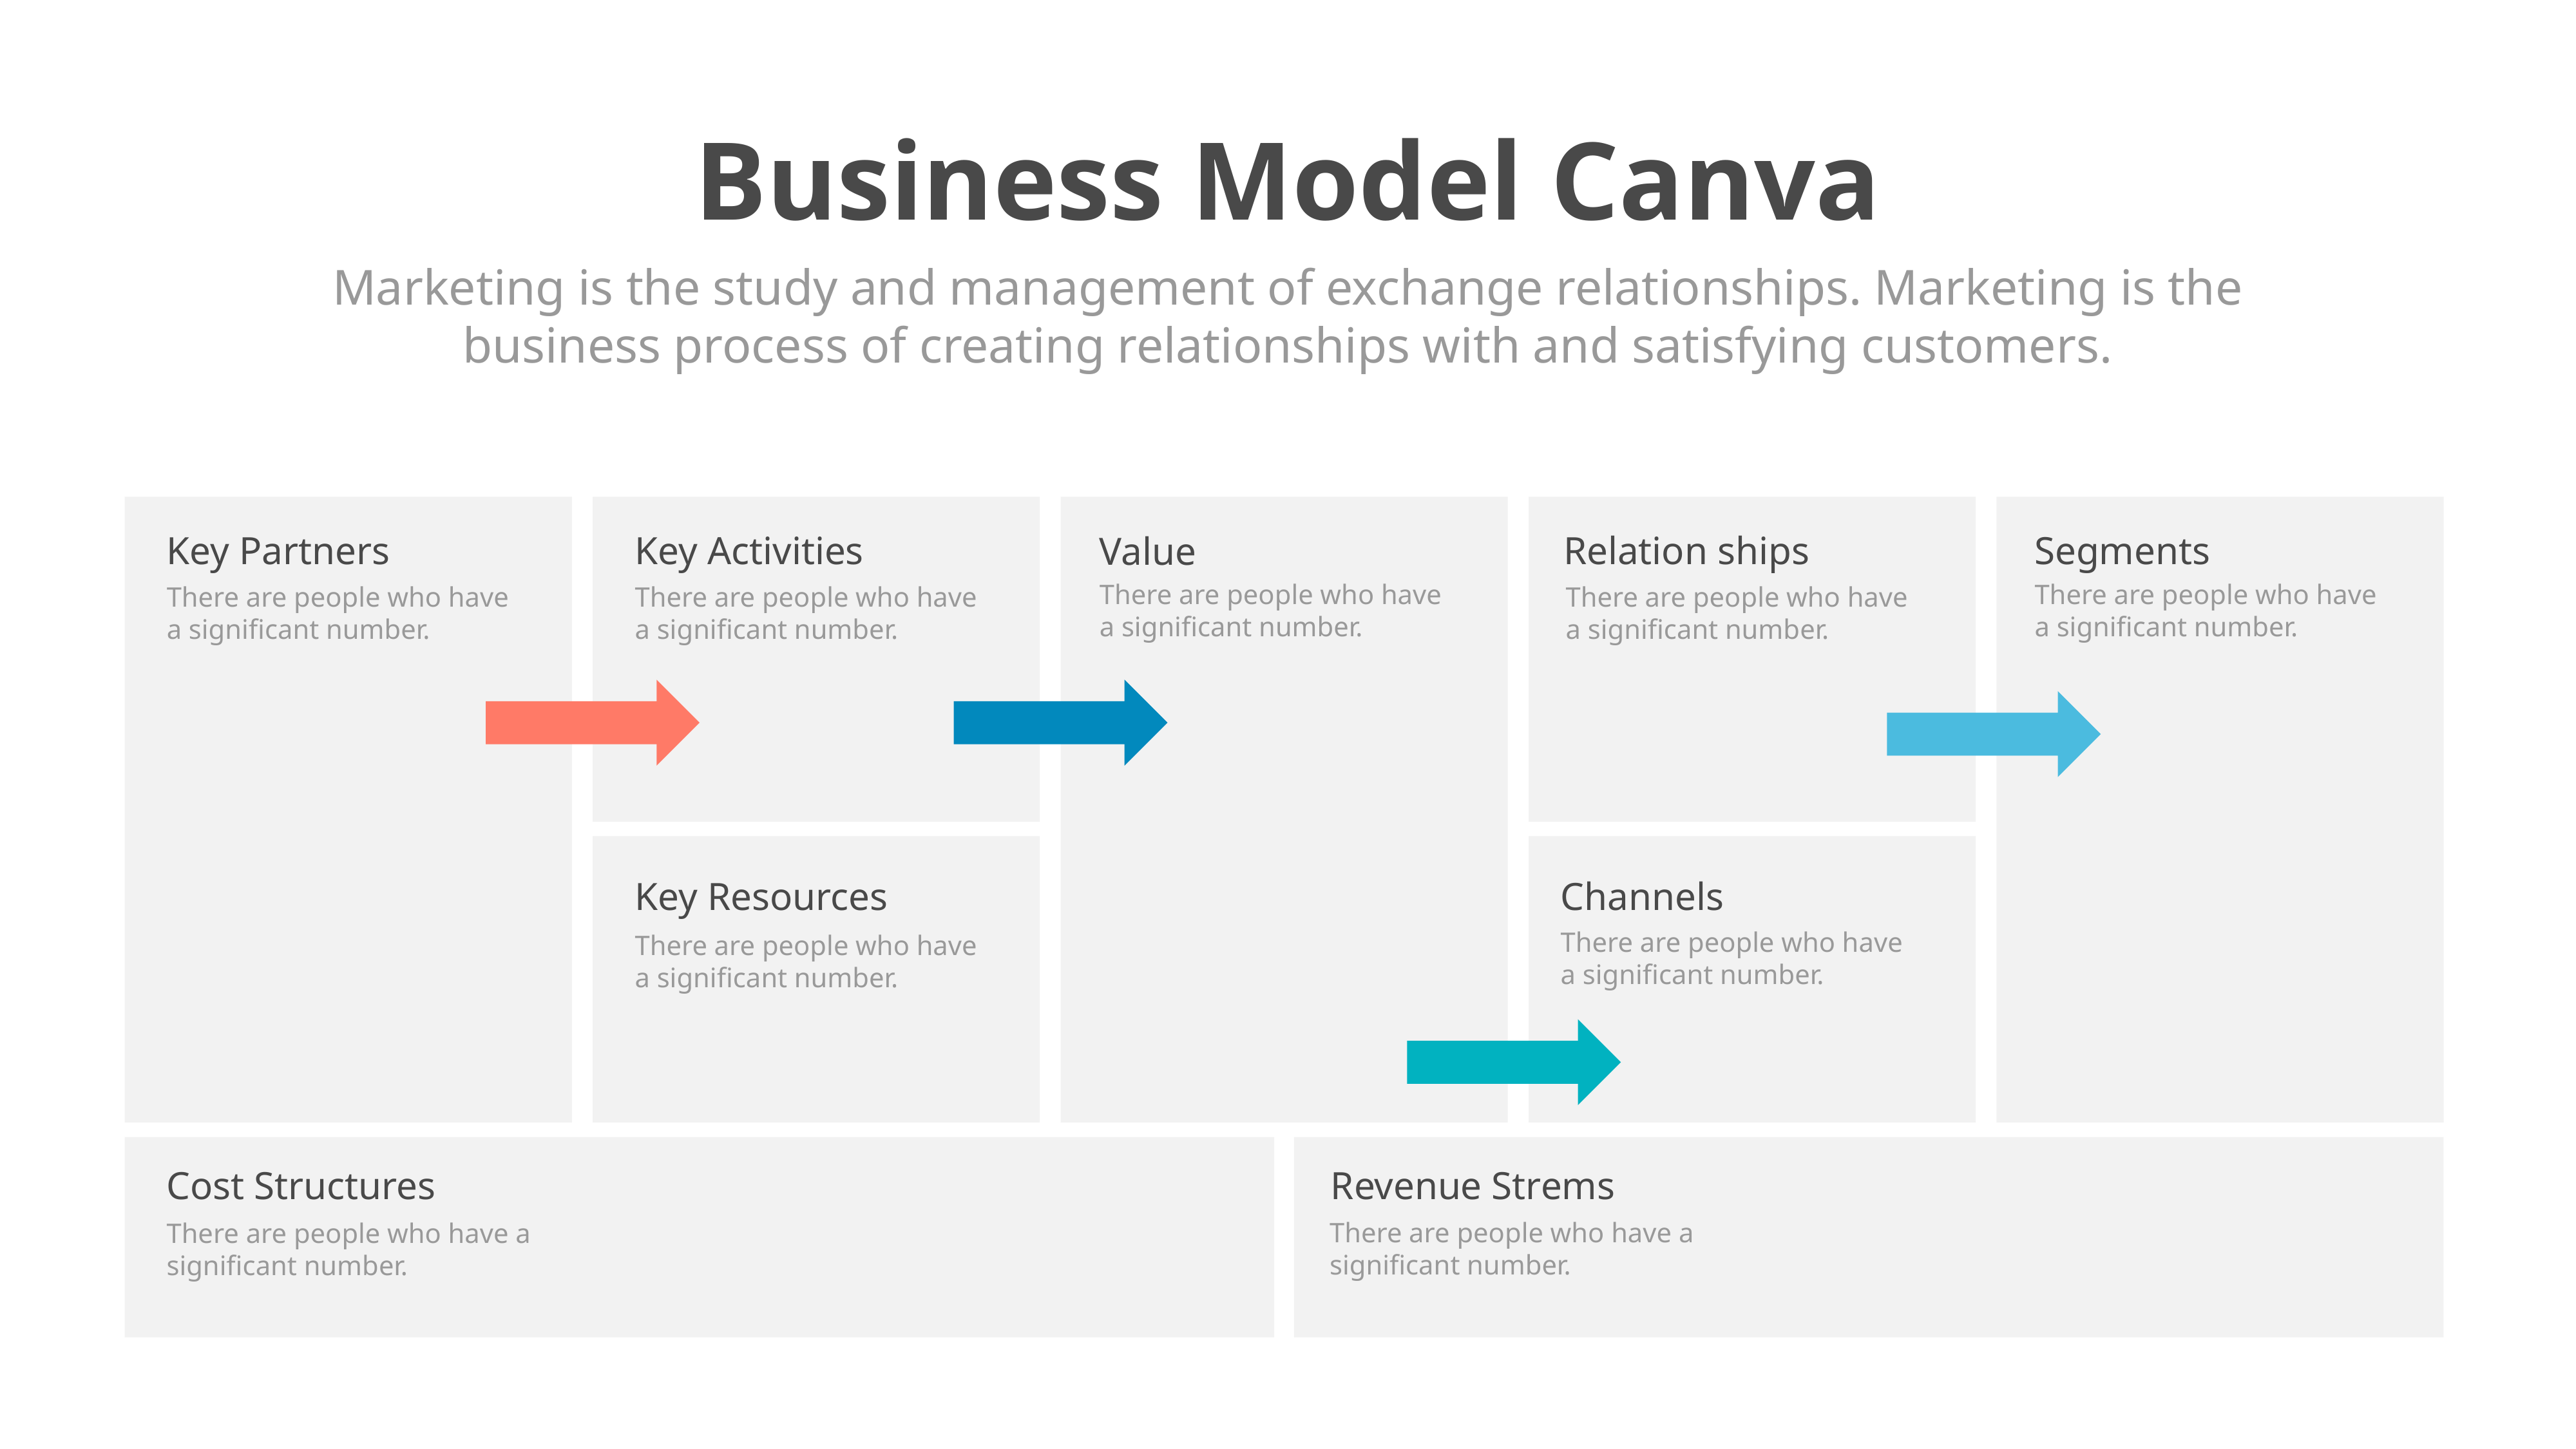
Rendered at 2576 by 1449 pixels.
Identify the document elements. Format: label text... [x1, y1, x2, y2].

text_box There are people who have a significant number. [625, 575, 997, 650]
text_box There are people who have a significant number. [1090, 573, 1462, 647]
text_box [592, 496, 1040, 822]
text_box Value [1090, 522, 1322, 573]
text_box [1528, 496, 1976, 822]
text_box Key Resources [625, 867, 962, 923]
text_box [592, 835, 1040, 1123]
text_box Key Partners [157, 522, 449, 575]
text_box Key Activities [625, 522, 959, 575]
text_box Channels [1550, 867, 1784, 920]
text_box [485, 677, 701, 768]
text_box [124, 1137, 2444, 1338]
text_box [1060, 496, 1509, 1123]
text_box Segments [2025, 522, 2256, 573]
text_box There are people who have a significant number. [157, 575, 529, 650]
text_box There are people who have a significant number. [1550, 920, 1926, 995]
text_box There are people who have a significant number. [2025, 573, 2397, 647]
text_box [953, 677, 1169, 768]
text_box There are people who have a significant number. [625, 923, 1000, 998]
text_box [1886, 689, 2102, 779]
text_box Business Model Canva [685, 108, 1891, 247]
text_box Marketing is the study and management of exchange relationships. Marketing is the business process of creating relationships with and satisfying customers. [281, 251, 2295, 377]
text_box [1996, 496, 2445, 1123]
text_box [1528, 835, 1976, 1123]
text_box Relation ships [1554, 522, 1887, 577]
text_box There are people who have a significant number. [1556, 575, 1928, 650]
text_box [124, 496, 573, 1123]
text_box [1406, 1018, 1622, 1107]
